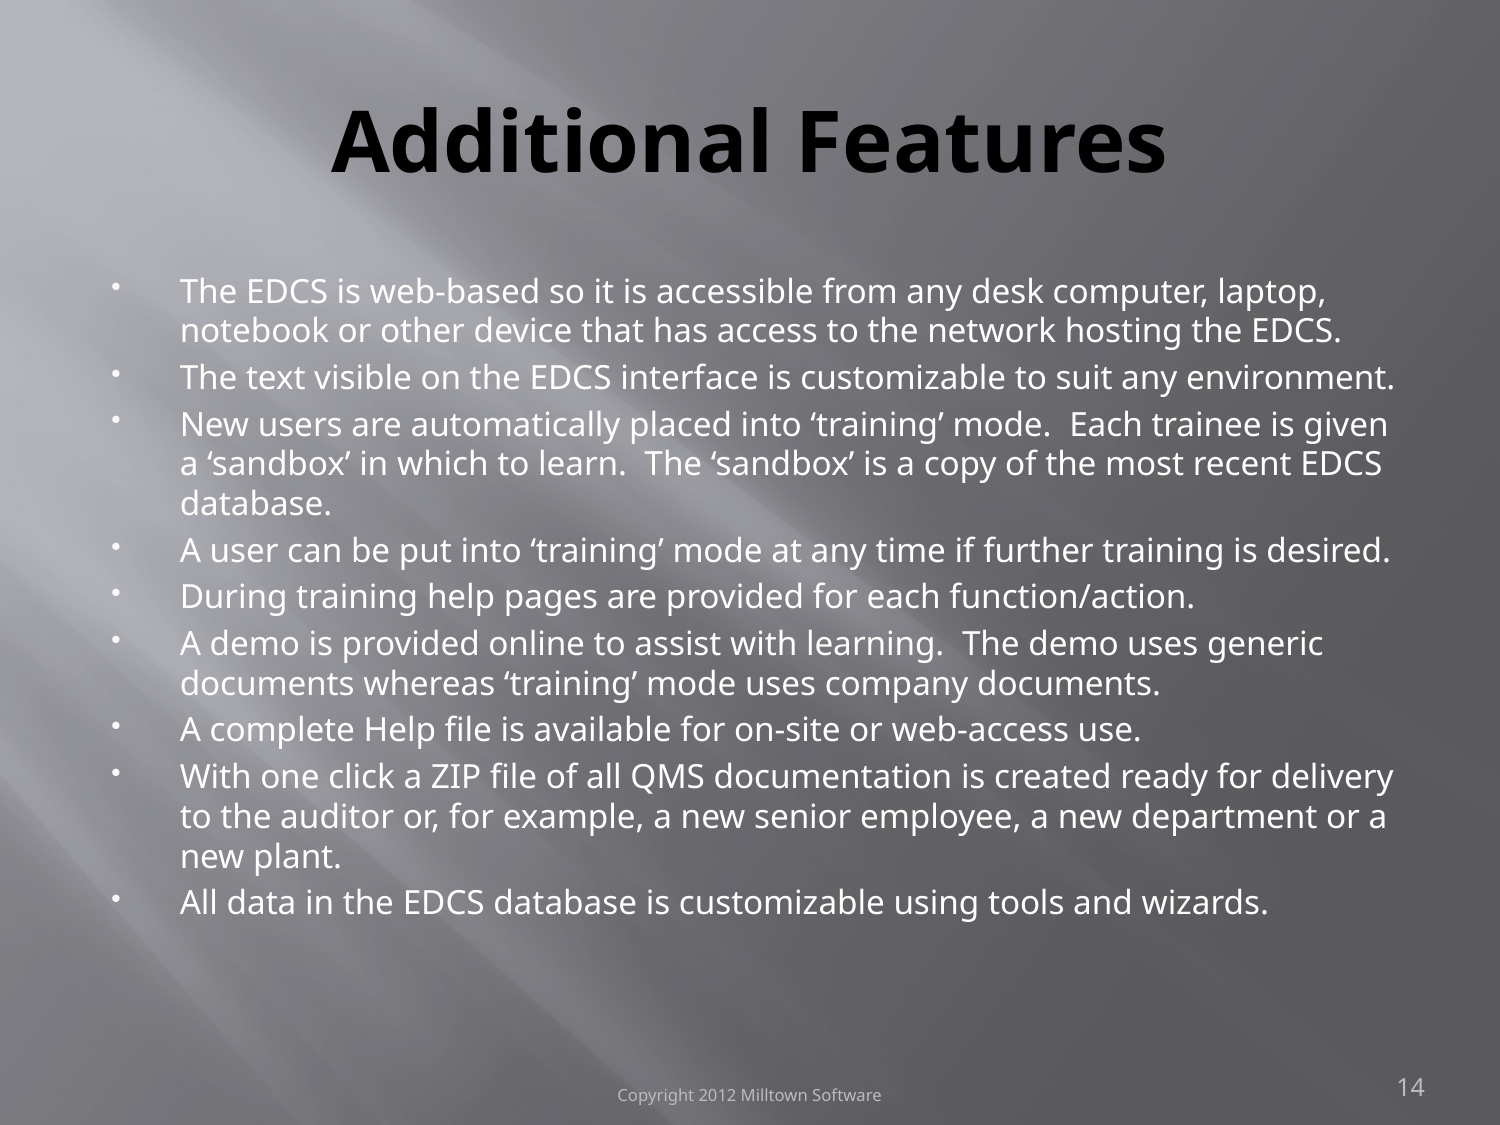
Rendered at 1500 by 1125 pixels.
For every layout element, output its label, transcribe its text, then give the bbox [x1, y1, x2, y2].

footer Copyright 2012 Milltown Software [512, 1052, 988, 1113]
slide_number 14 [1299, 1052, 1425, 1113]
list The EDCS is web-based so it is accessible from any desk computer, laptop, notebook or other device that has access to the network hosting the EDCS. The text visible on the EDCS interface is customizable to suit any environment. New users are automatically placed into ‘training’ mode. Each trainee is given a ‘sandbox’ in which to learn. The ‘sandbox’ is a copy of the most recent EDCS database. A user can be put into ‘training’ mode at any time if further training is desired. During training help pages are provided for each function/action. A demo is provided online to assist with learning. The demo uses generic documents whereas ‘training’ mode uses company documents. A complete Help file is available for on-site or web-access use. With one click a ZIP file of all QMS documentation is created ready for delivery to the auditor or, for example, a new senior employee, a new department or a new plant. All data in the EDCS database is customizable using tools and wizards. [75, 262, 1425, 1035]
title Additional Features [75, 45, 1425, 233]
